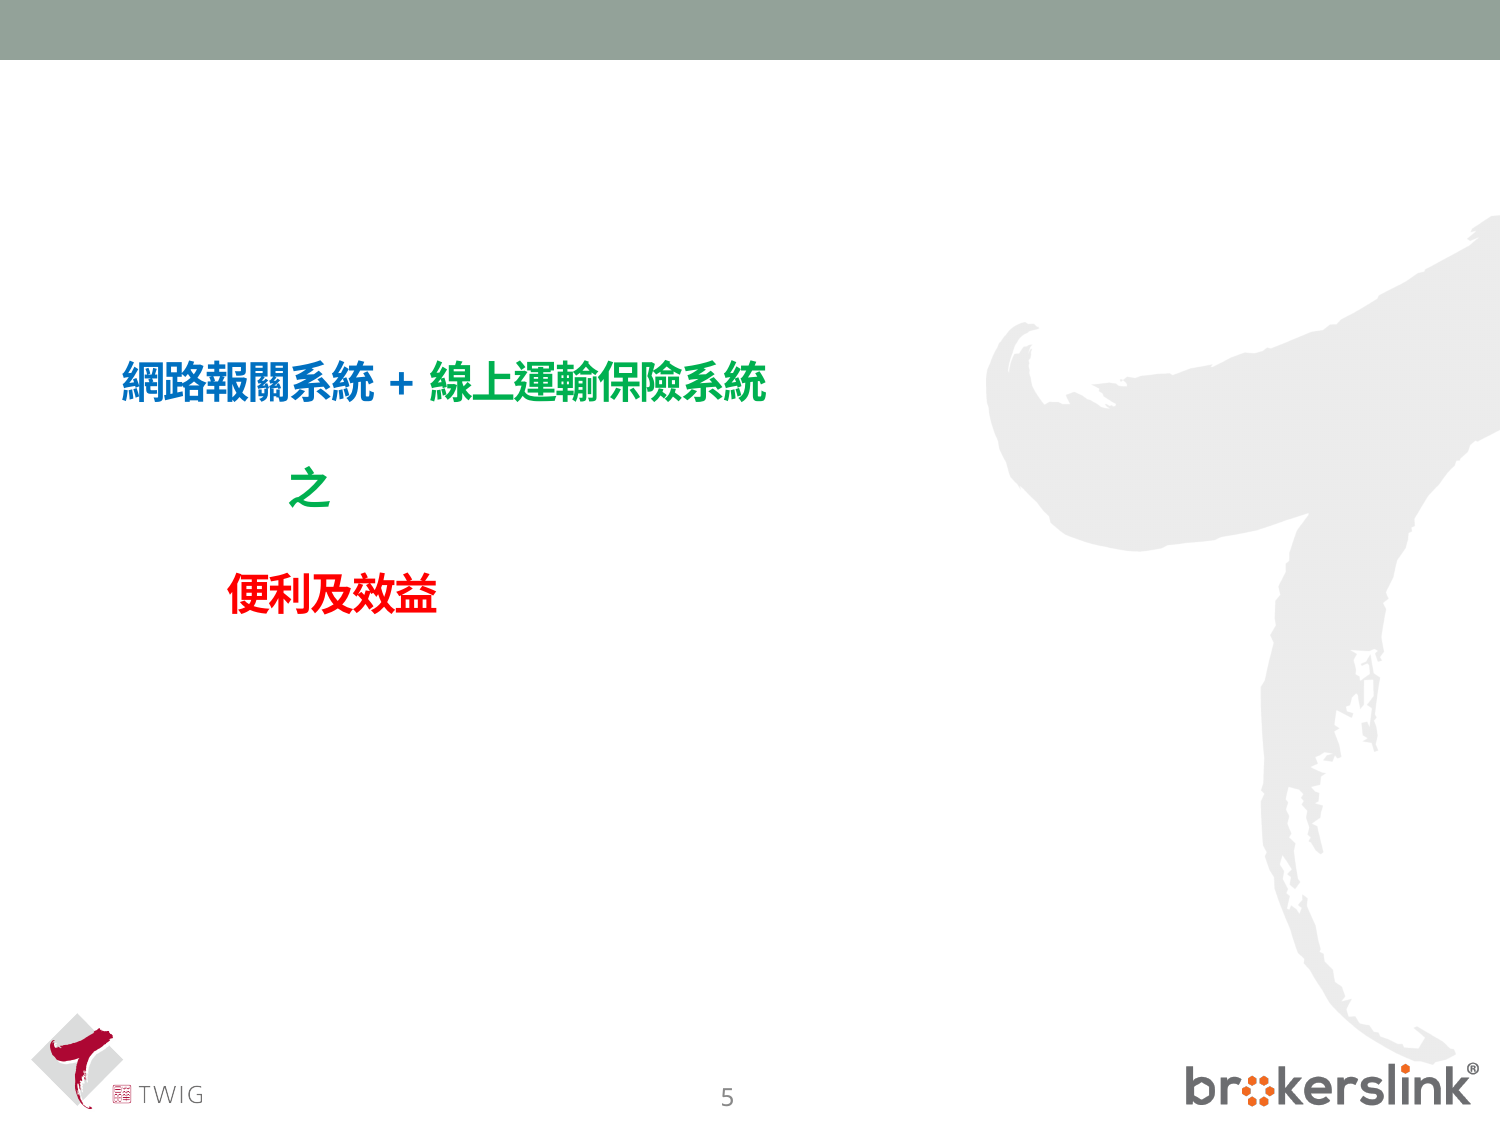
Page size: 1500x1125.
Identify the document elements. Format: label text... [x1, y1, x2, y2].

text_box 5 [399, 1068, 750, 1125]
title 網路報關系統 + 線上運輸保險系統 之 便利及效益 [19, 240, 1484, 734]
picture [31, 1013, 202, 1112]
picture [1180, 1058, 1481, 1112]
